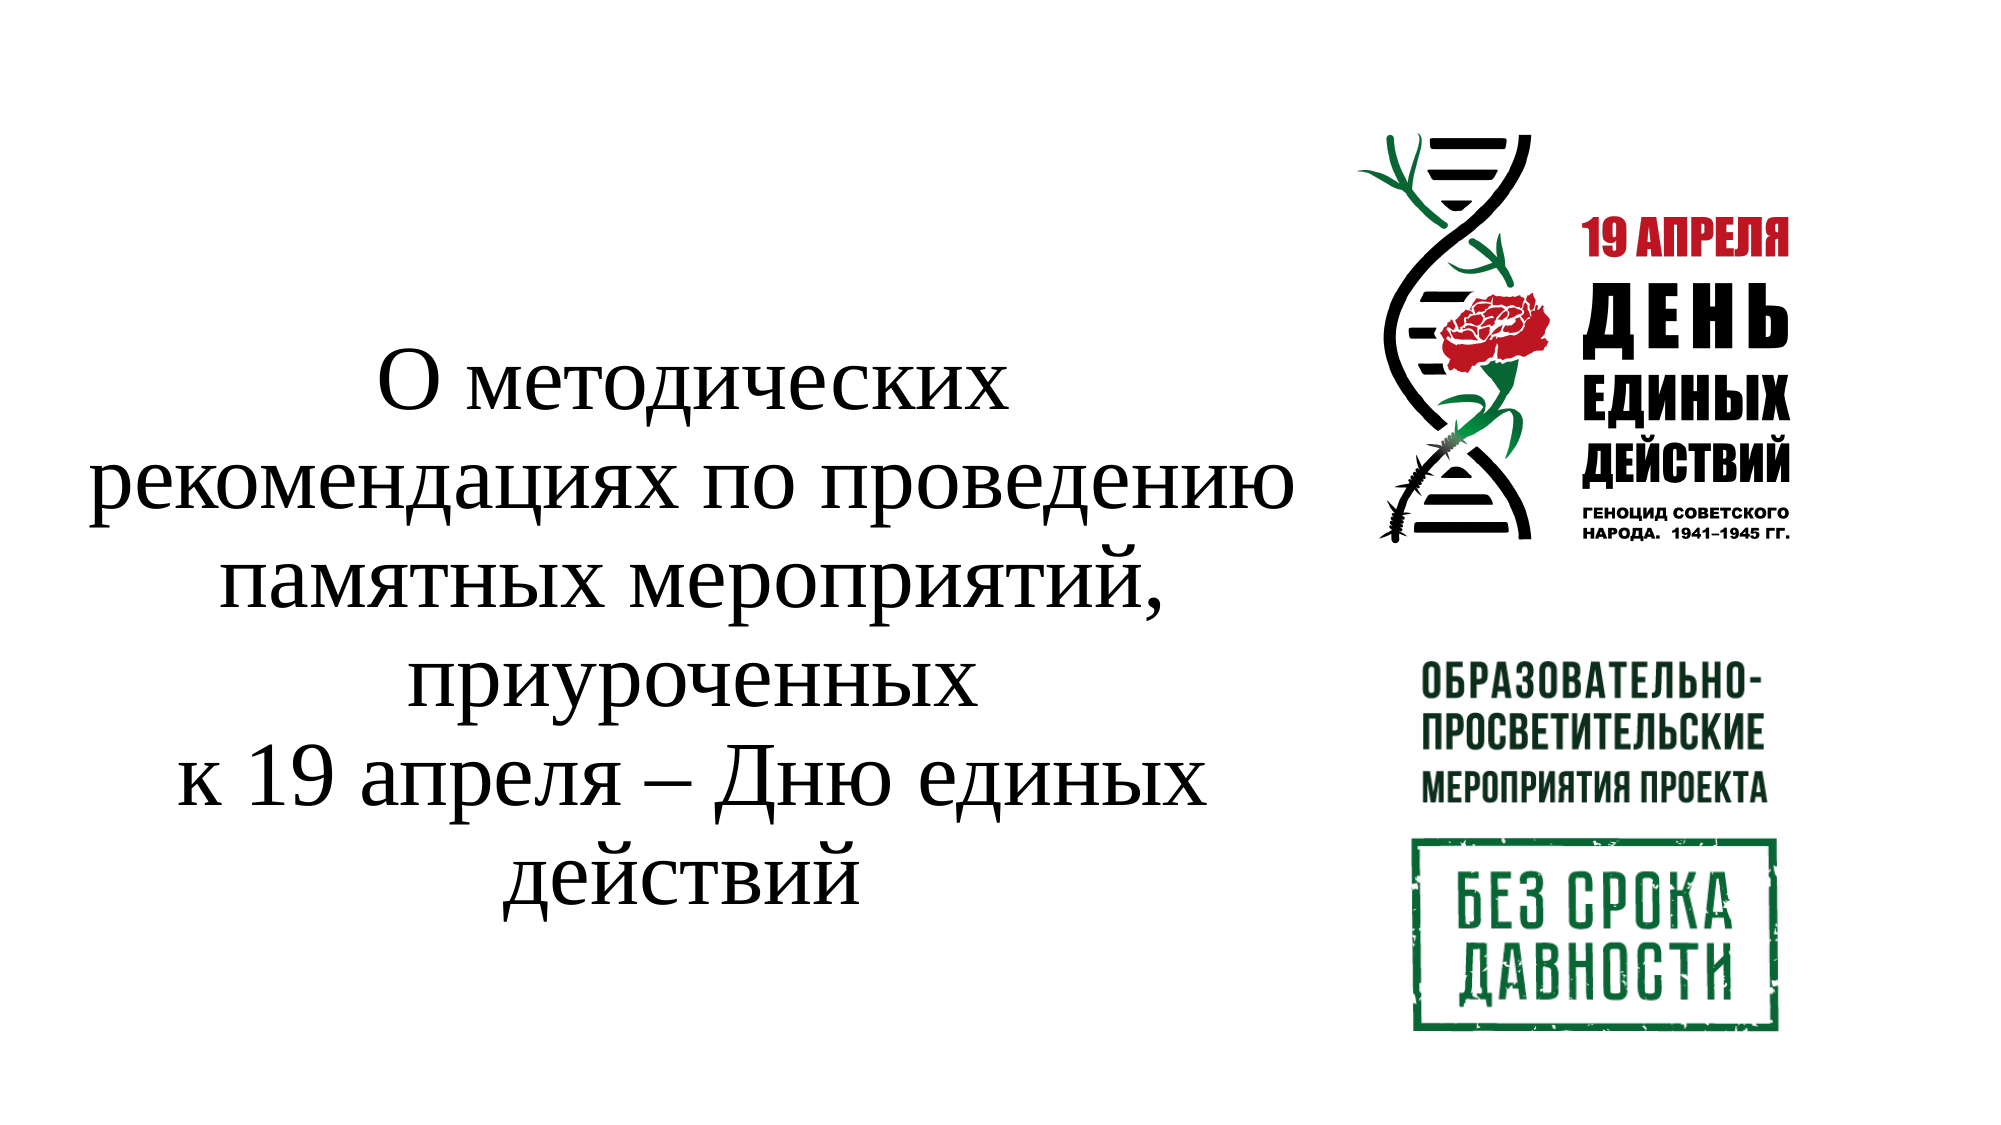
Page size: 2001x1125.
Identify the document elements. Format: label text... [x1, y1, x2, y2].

title О методических рекомендациях по проведению памятных мероприятий, приуроченных к 19 апреля – Дню единых действий [58, 193, 1329, 932]
picture [1303, 88, 1888, 1095]
